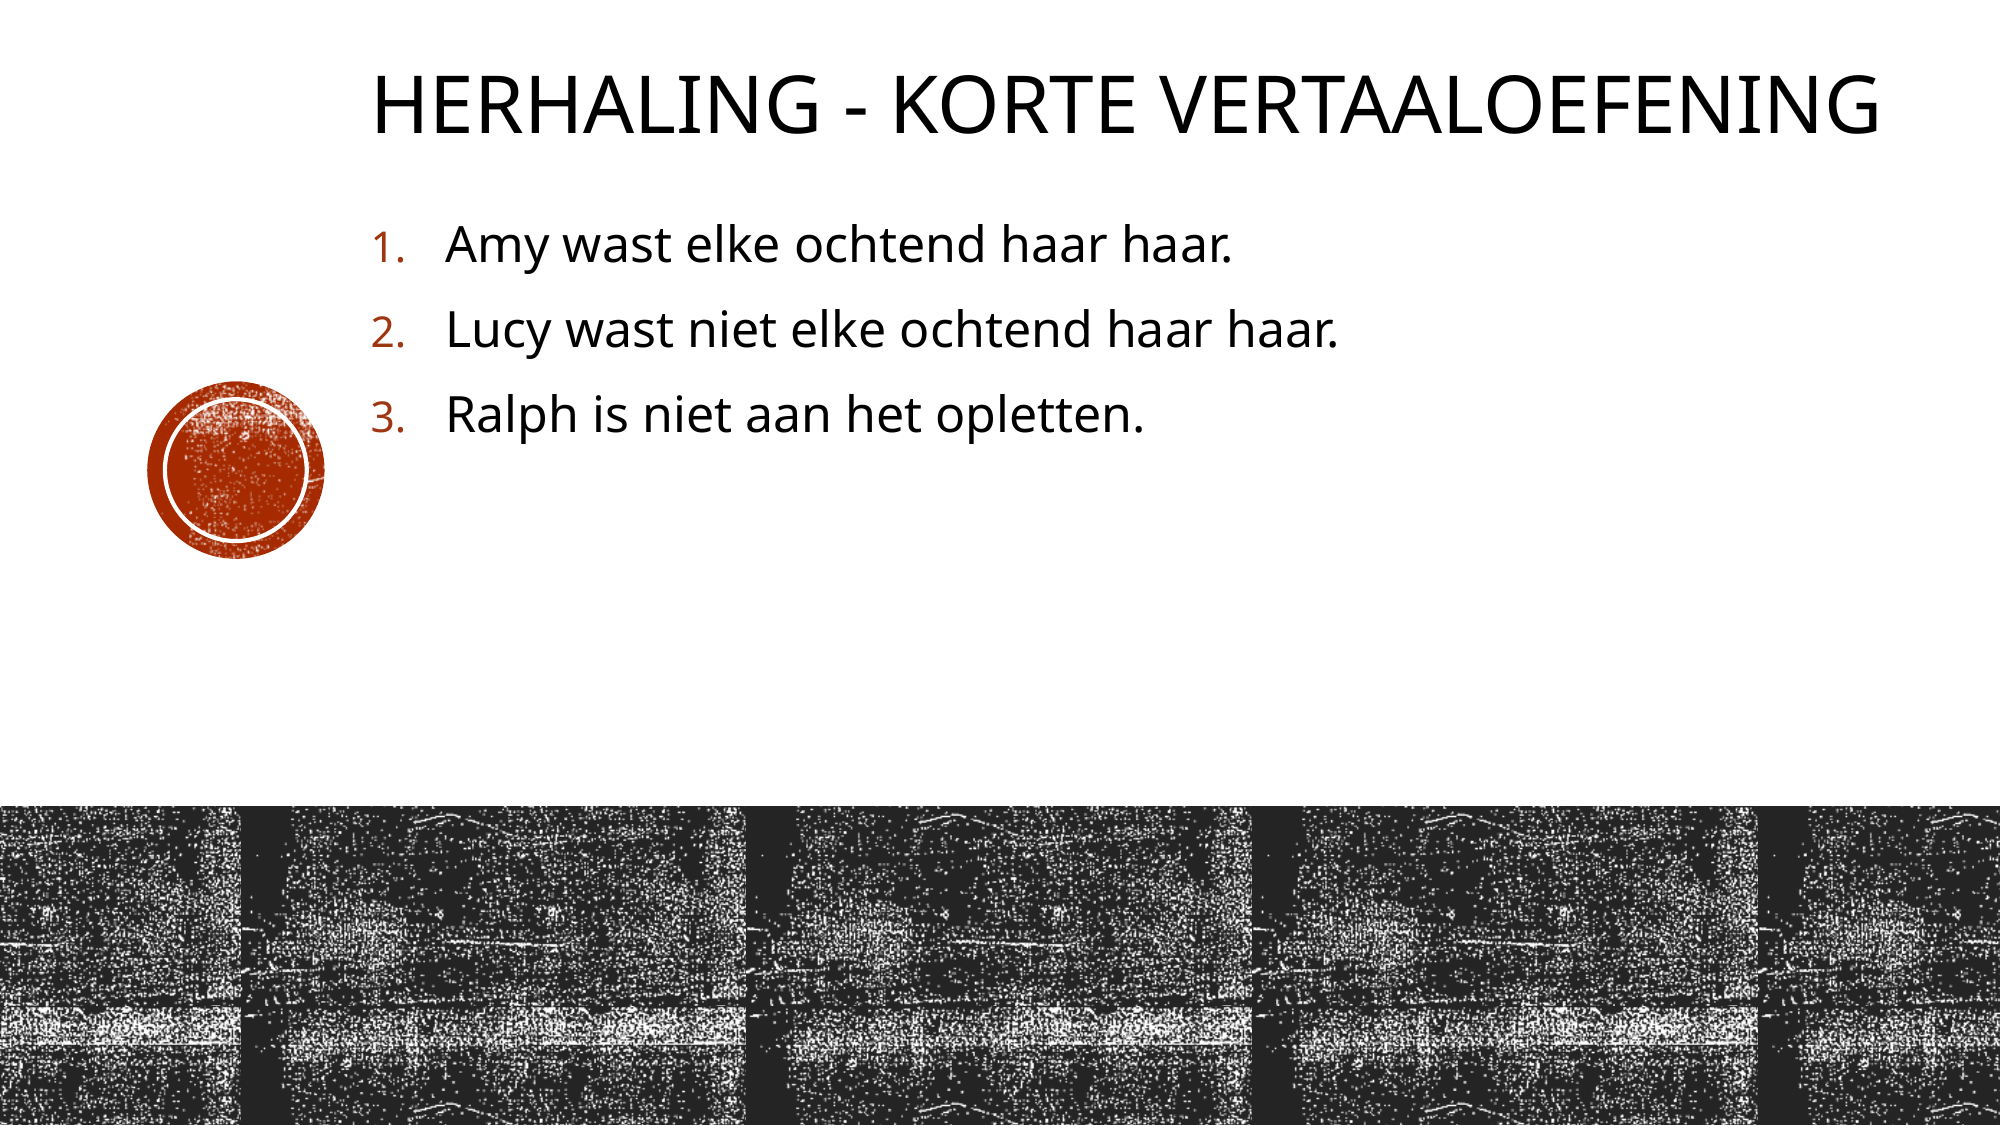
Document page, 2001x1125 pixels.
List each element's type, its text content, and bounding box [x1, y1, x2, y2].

list Amy wast elke ochtend haar haar. Lucy wast niet elke ochtend haar haar. Ralph is niet aan het opletten. [355, 204, 1841, 733]
title Herhaling - Korte vertaaloefening [355, 56, 1927, 166]
